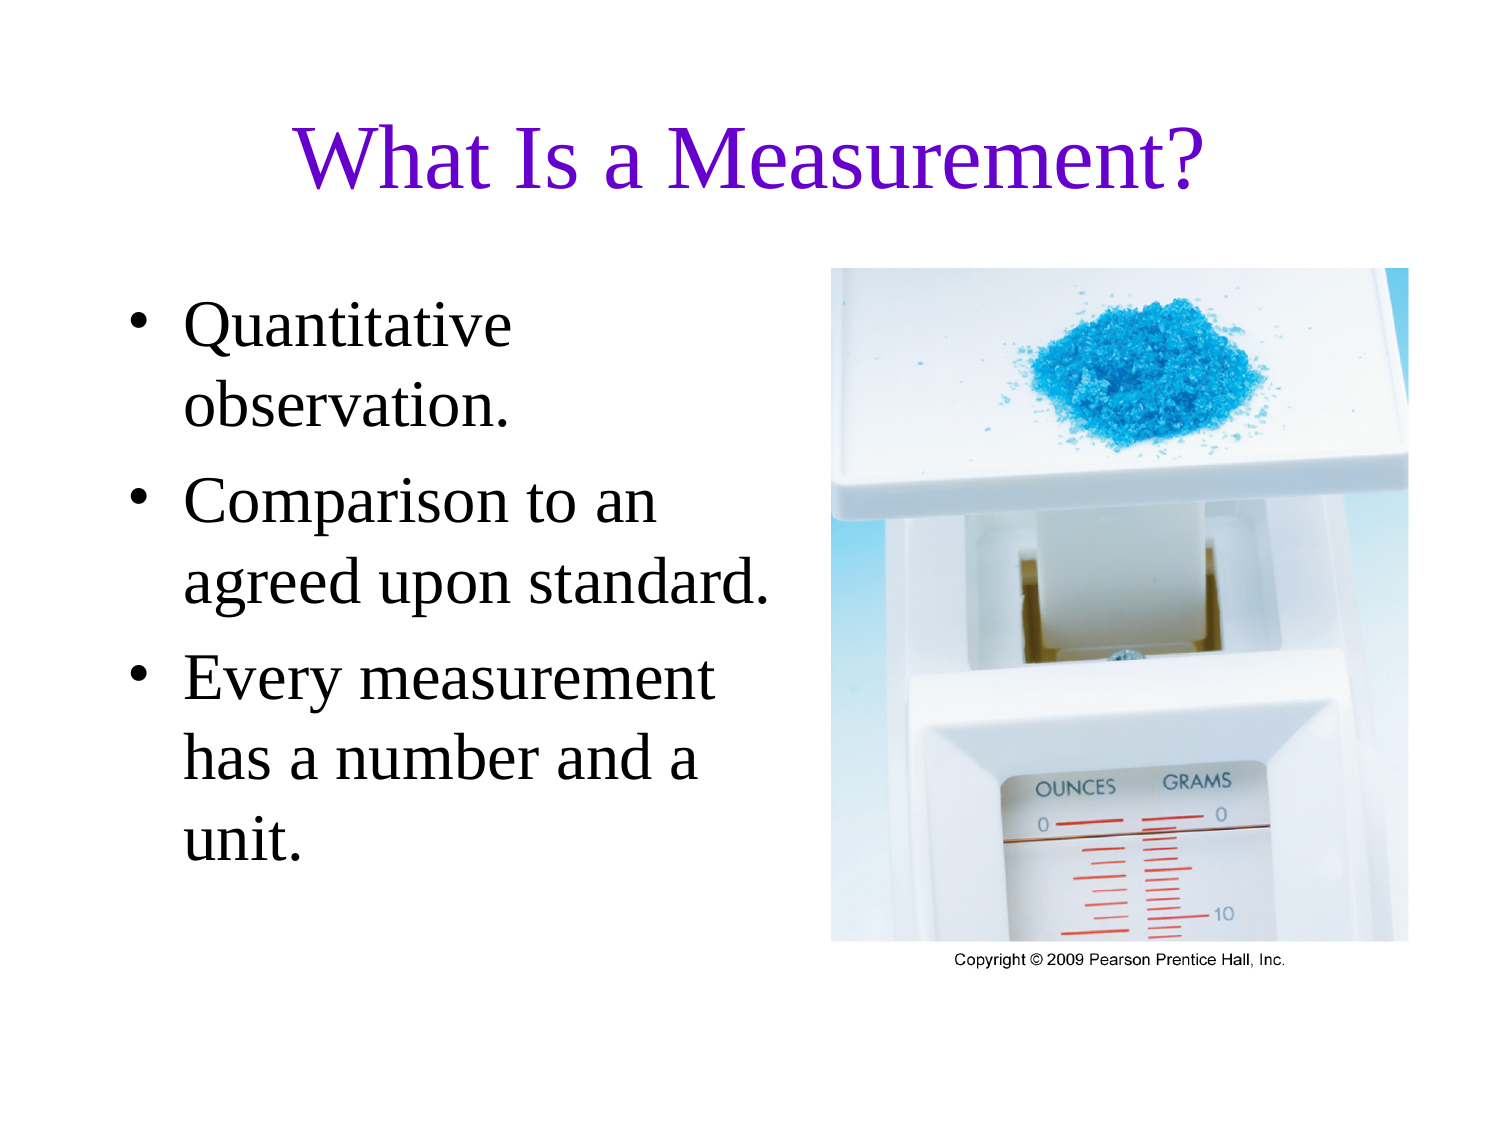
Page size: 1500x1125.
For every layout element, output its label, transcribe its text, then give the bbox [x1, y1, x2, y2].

text_box What Is a Measurement? [112, 58, 1388, 247]
picture [824, 262, 1414, 976]
text_box Quantitative observation. Comparison to an agreed upon standard. Every measurement has a number and a unit. [112, 271, 813, 947]
